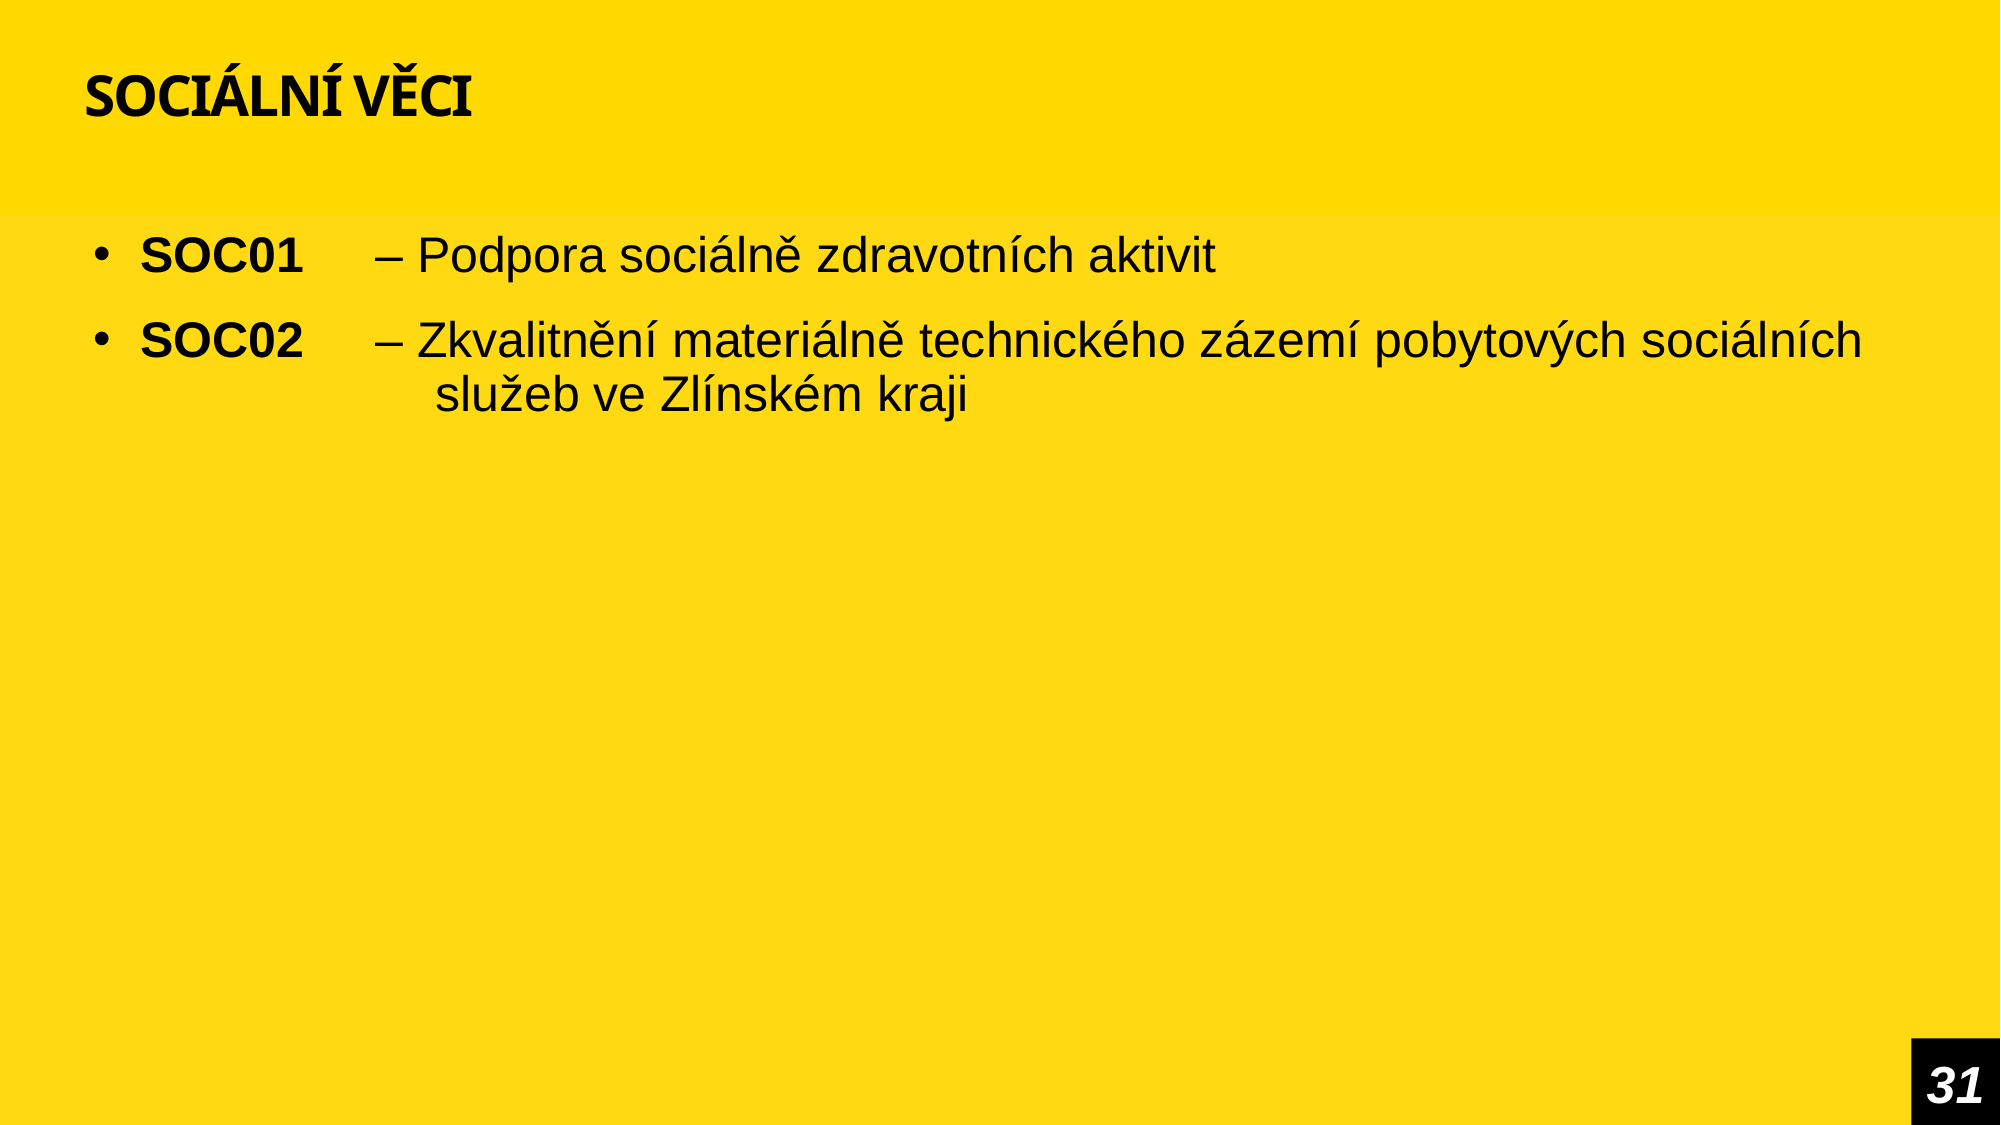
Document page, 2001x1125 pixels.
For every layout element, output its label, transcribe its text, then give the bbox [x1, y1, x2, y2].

title SOCIÁLNÍ VĚCI [69, 60, 1918, 214]
slide_number 31 [1911, 1038, 2000, 1125]
list SOC01 – Podpora sociálně zdravotních aktivit SOC02 – Zkvalitnění materiálně technického zázemí pobytových sociálních služeb ve Zlínském kraji [78, 221, 1915, 1125]
